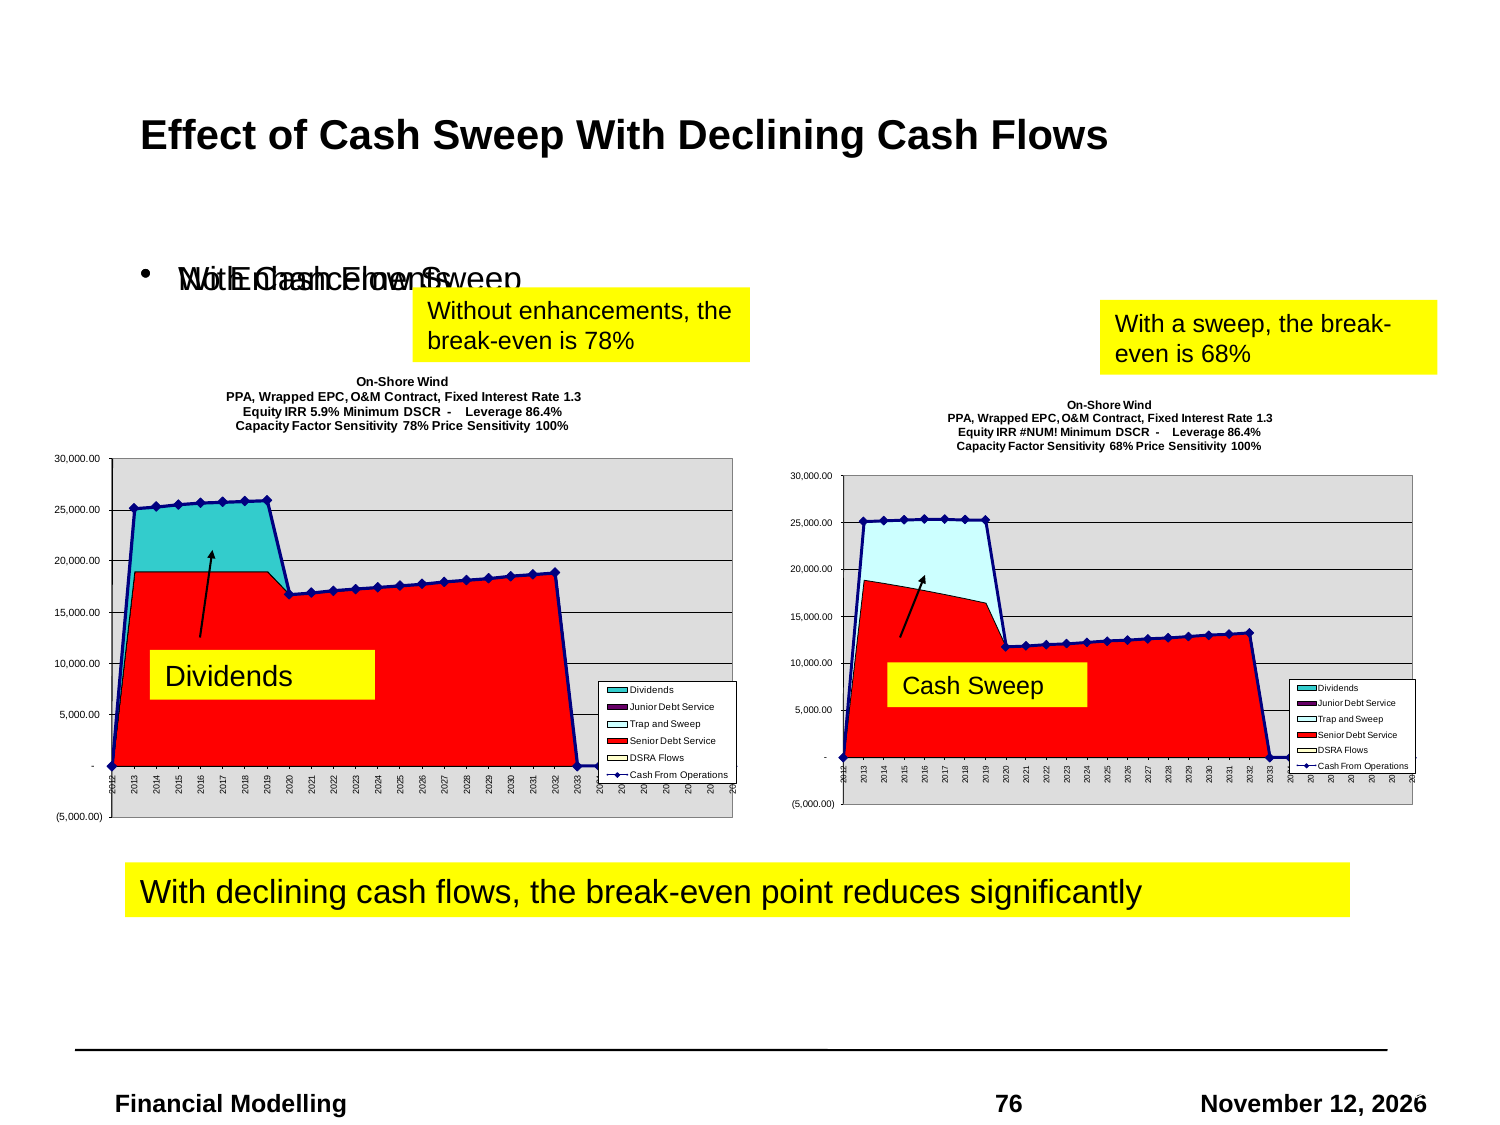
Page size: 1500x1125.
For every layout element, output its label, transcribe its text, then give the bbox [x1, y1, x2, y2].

text_box With a sweep, the break-even is 68% [1100, 299, 1438, 375]
title Effect of Cash Sweep With Declining Cash Flows [124, 99, 1413, 226]
picture [37, 362, 763, 857]
picture [774, 387, 1440, 841]
text_box Without enhancements, the break-even is 78% [412, 287, 750, 360]
text_box With declining cash flows, the break-even point reduces significantly [125, 862, 1350, 918]
list With Cash Flow Sweep [124, 249, 1413, 1001]
